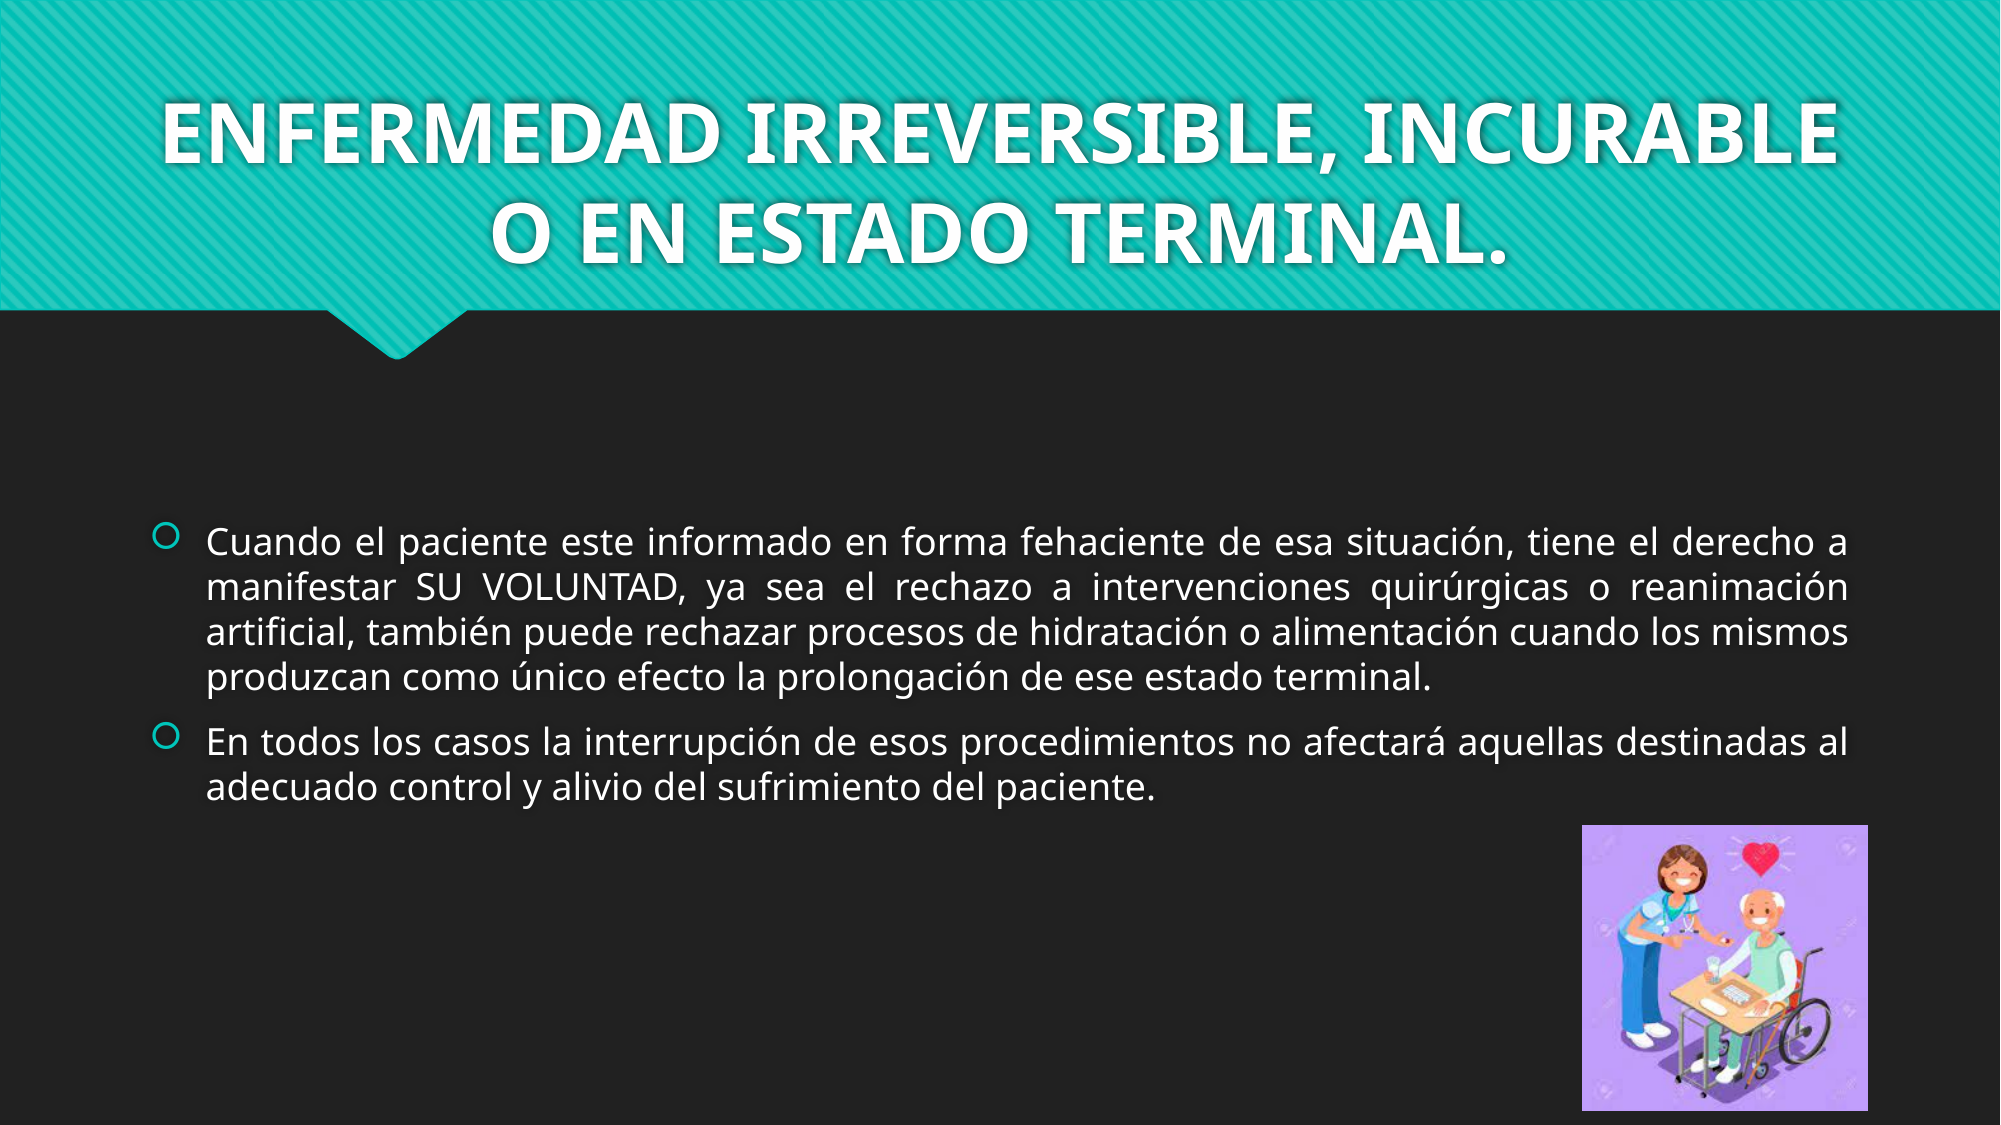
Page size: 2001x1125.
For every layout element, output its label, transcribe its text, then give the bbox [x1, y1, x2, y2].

list Cuando el paciente este informado en forma fehaciente de esa situación, tiene el derecho a manifestar SU VOLUNTAD, ya sea el rechazo a intervenciones quirúrgicas o reanimación artificial, también puede rechazar procesos de hidratación o alimentación cuando los mismos produzcan como único efecto la prolongación de ese estado terminal. En todos los casos la interrupción de esos procedimientos no afectará aquellas destinadas al adecuado control y alivio del sufrimiento del paciente. [134, 364, 1866, 962]
picture [1581, 824, 1868, 1111]
title ENFERMEDAD IRREVERSIBLE, INCURABLE O EN ESTADO TERMINAL. [132, 73, 1868, 288]
